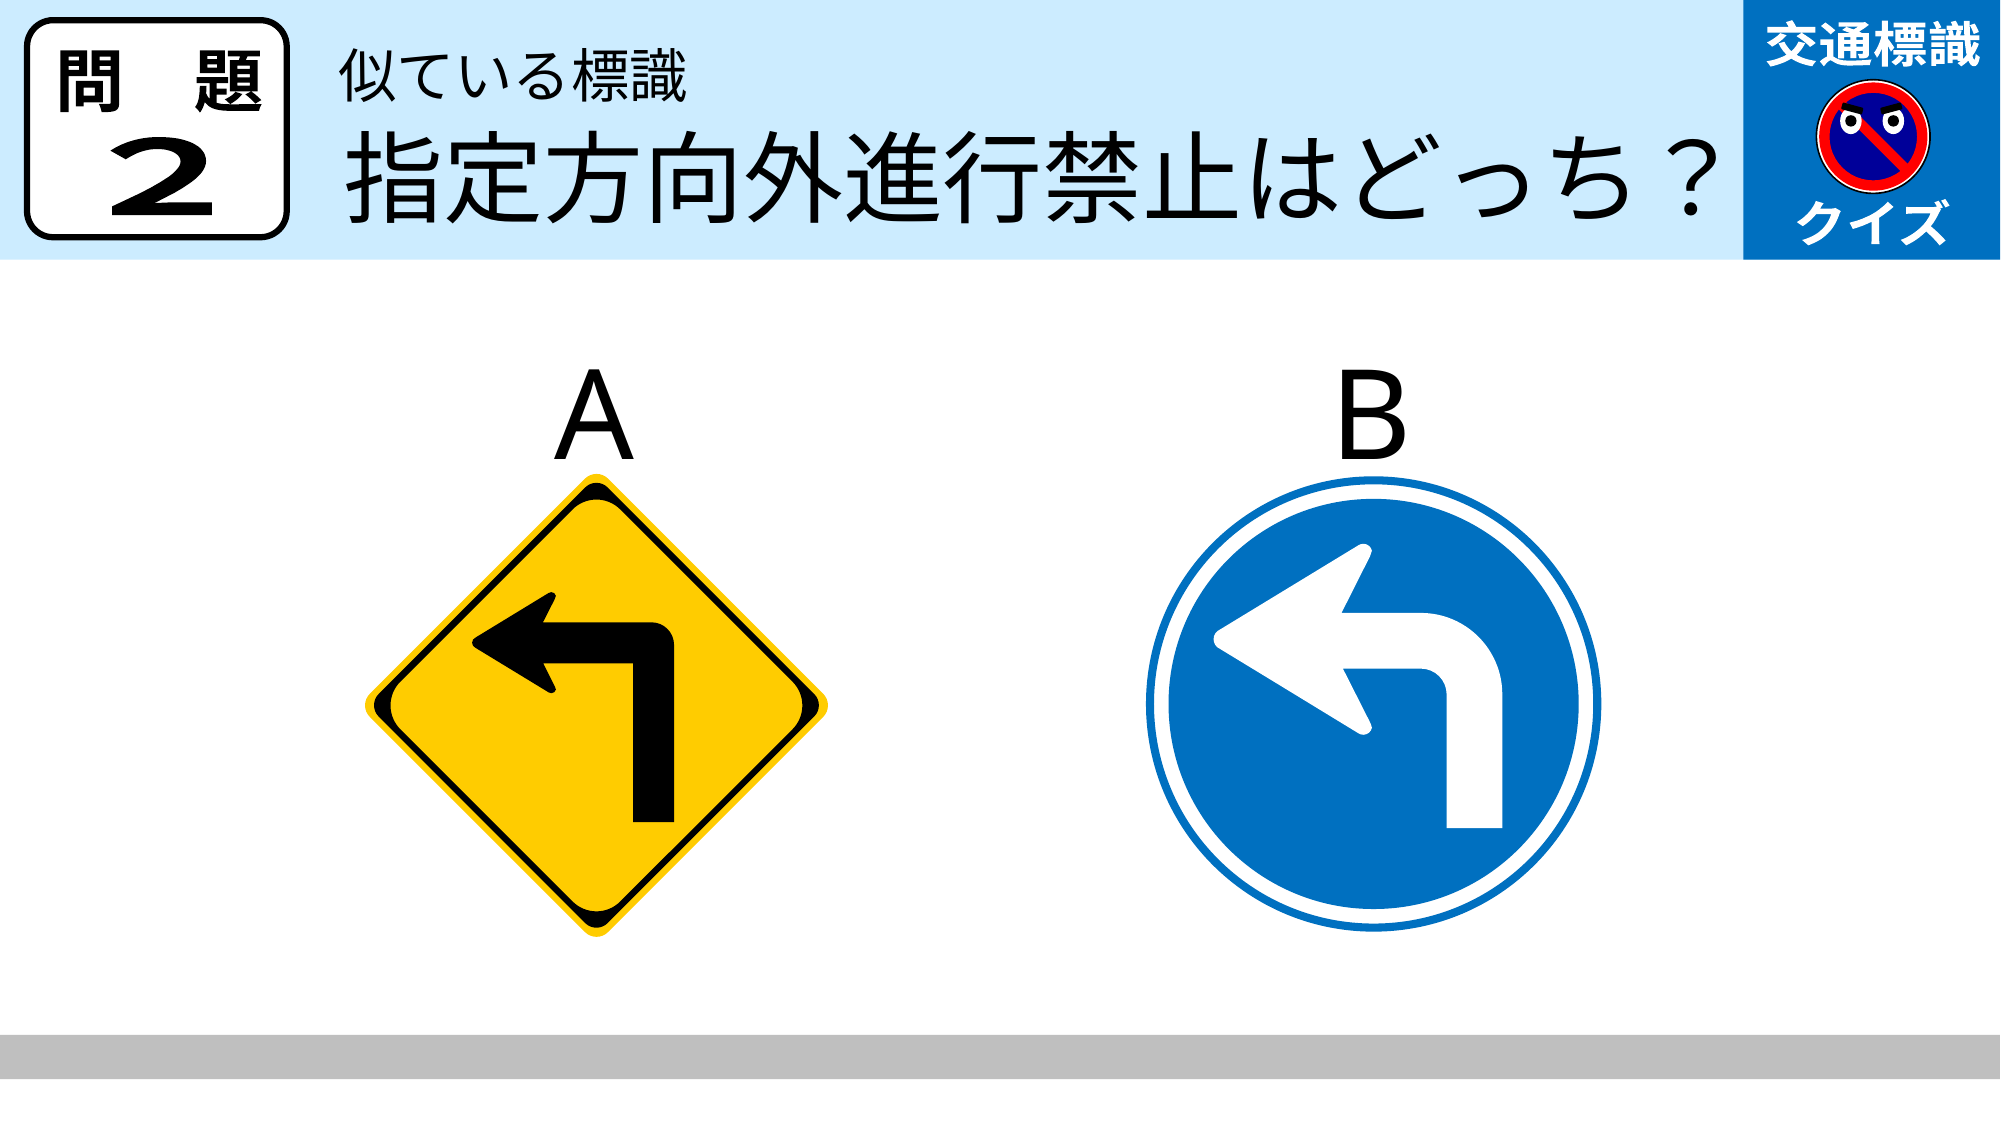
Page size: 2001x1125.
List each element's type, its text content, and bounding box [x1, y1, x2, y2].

text_box B [1315, 327, 1427, 474]
text_box 似ている標識 [323, 32, 703, 117]
text_box [0, 1034, 2000, 1080]
text_box 指定方向外進行禁止はどっち？ [328, 107, 1759, 243]
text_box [1145, 476, 1602, 932]
text_box A [539, 327, 650, 472]
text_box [364, 473, 829, 938]
